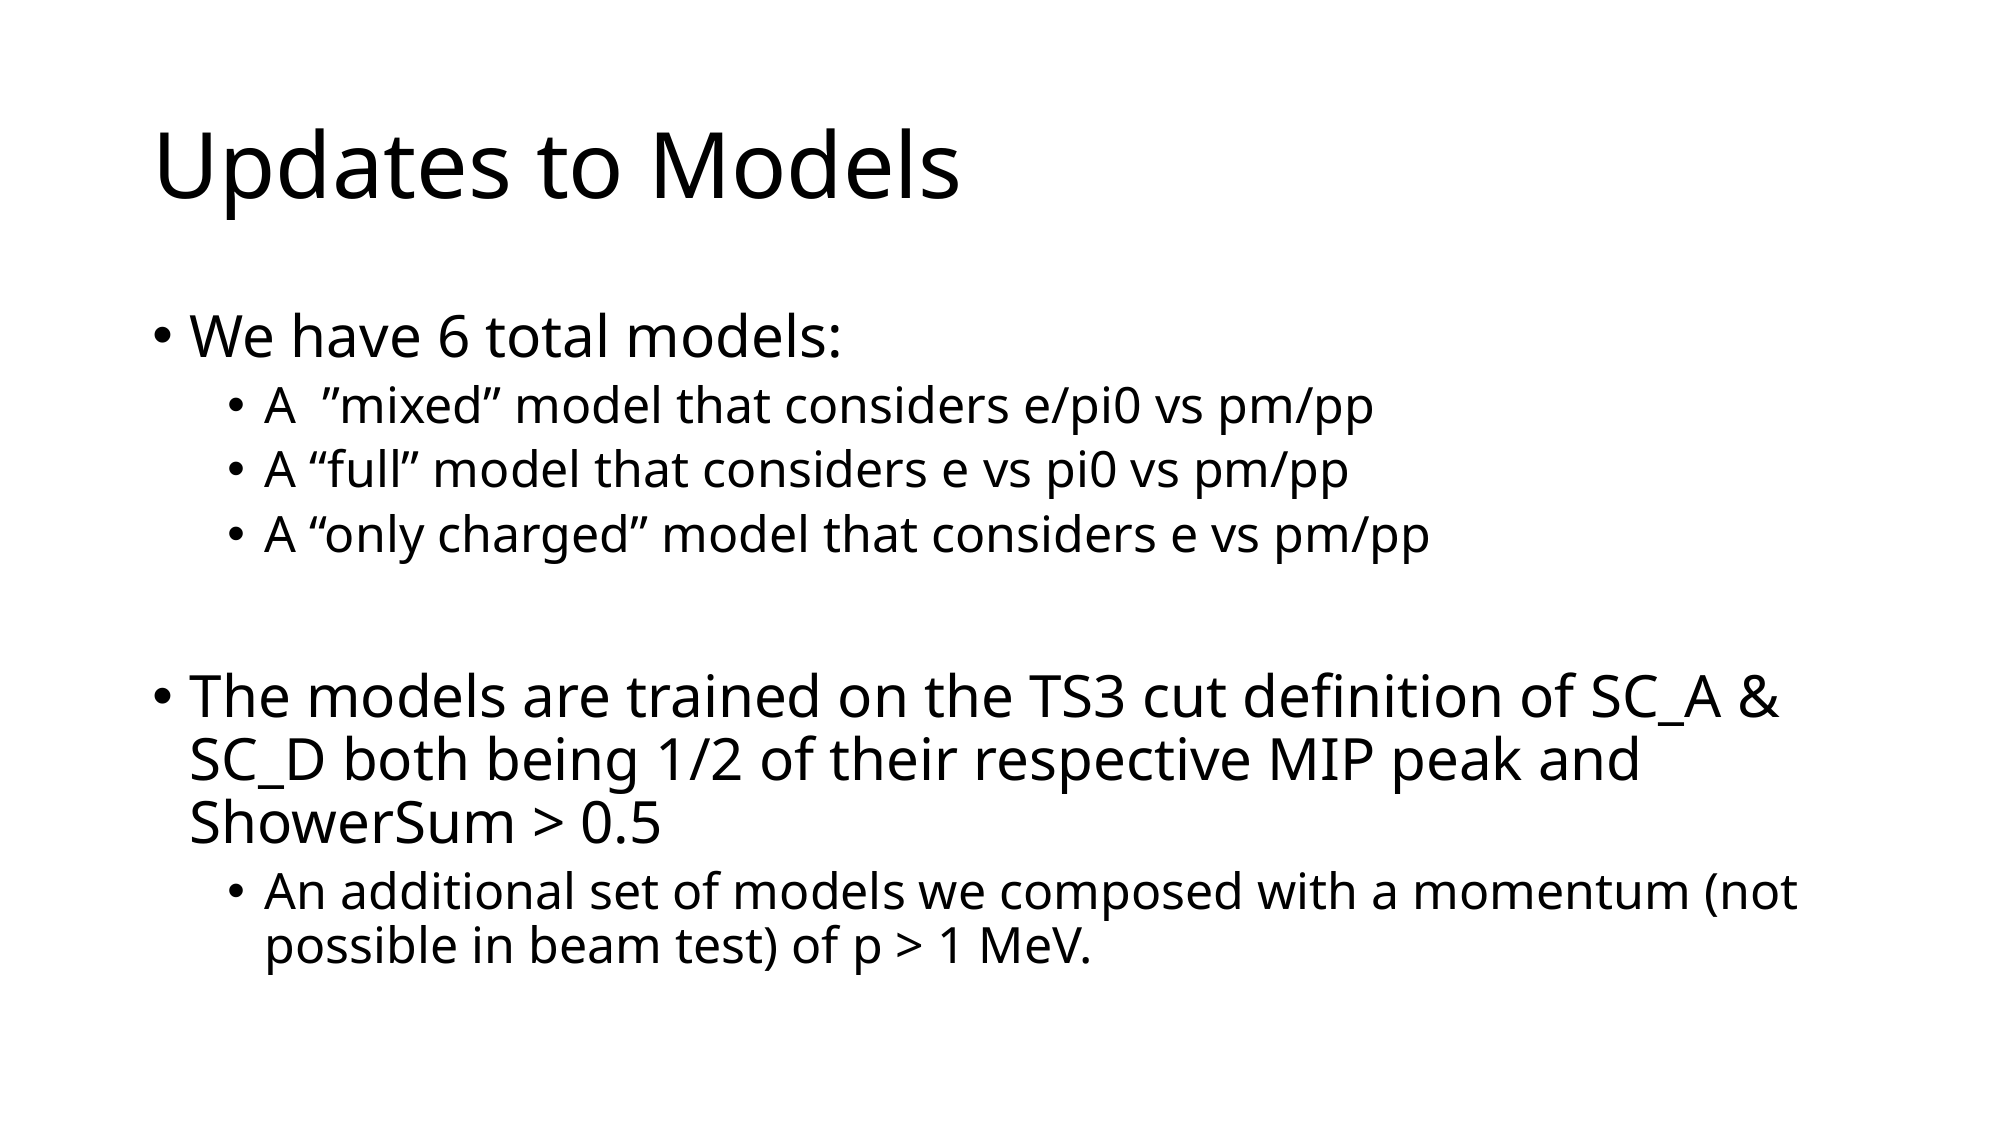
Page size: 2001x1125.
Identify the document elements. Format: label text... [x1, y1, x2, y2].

title Updates to Models [137, 59, 1863, 278]
list We have 6 total models: A ”mixed” model that considers e/pi0 vs pm/pp A “full” model that considers e vs pi0 vs pm/pp A “only charged” model that considers e vs pm/pp The models are trained on the TS3 cut definition of SC_A & SC_D both being 1/2 of their respective MIP peak and ShowerSum > 0.5 An additional set of models we composed with a momentum (not possible in beam test) of p > 1 MeV. [137, 299, 1863, 1014]
